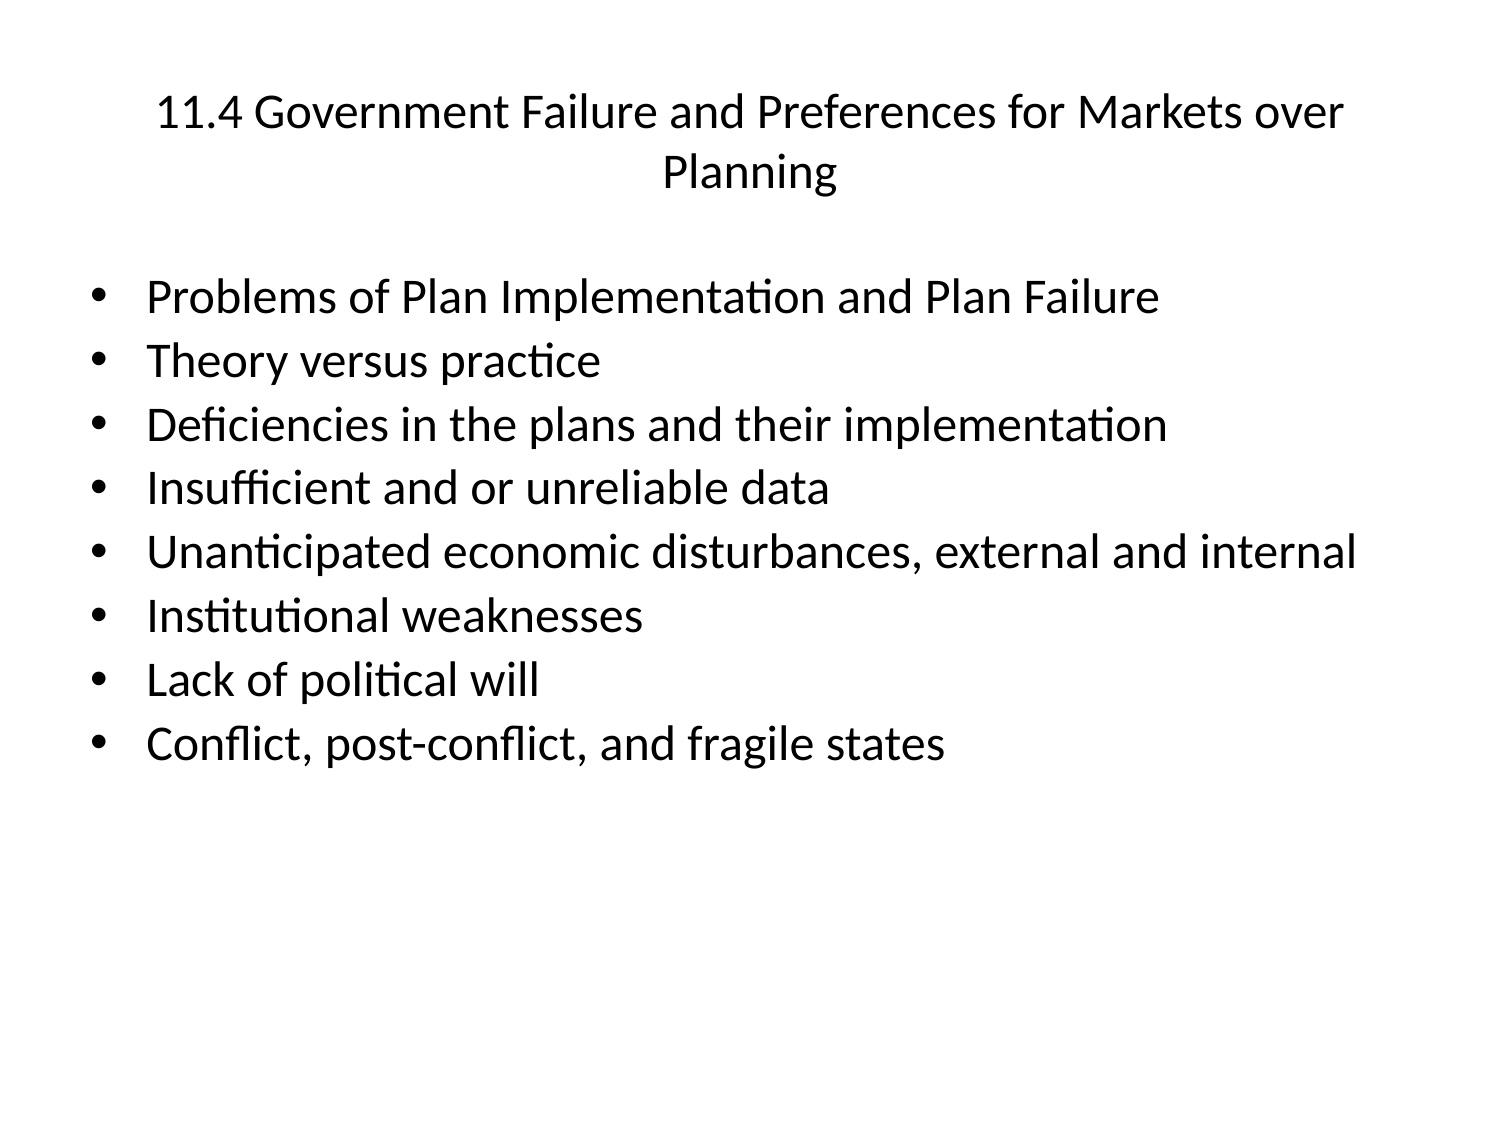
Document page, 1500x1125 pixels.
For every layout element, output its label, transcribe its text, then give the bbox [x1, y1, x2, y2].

list Problems of Plan Implementation and Plan Failure Theory versus practice Deficiencies in the plans and their implementation Insufficient and or unreliable data Unanticipated economic disturbances, external and internal Institutional weaknesses Lack of political will Conflict, post-conflict, and fragile states [75, 262, 1425, 1005]
title 11.4 Government Failure and Preferences for Markets over Planning [75, 45, 1425, 233]
